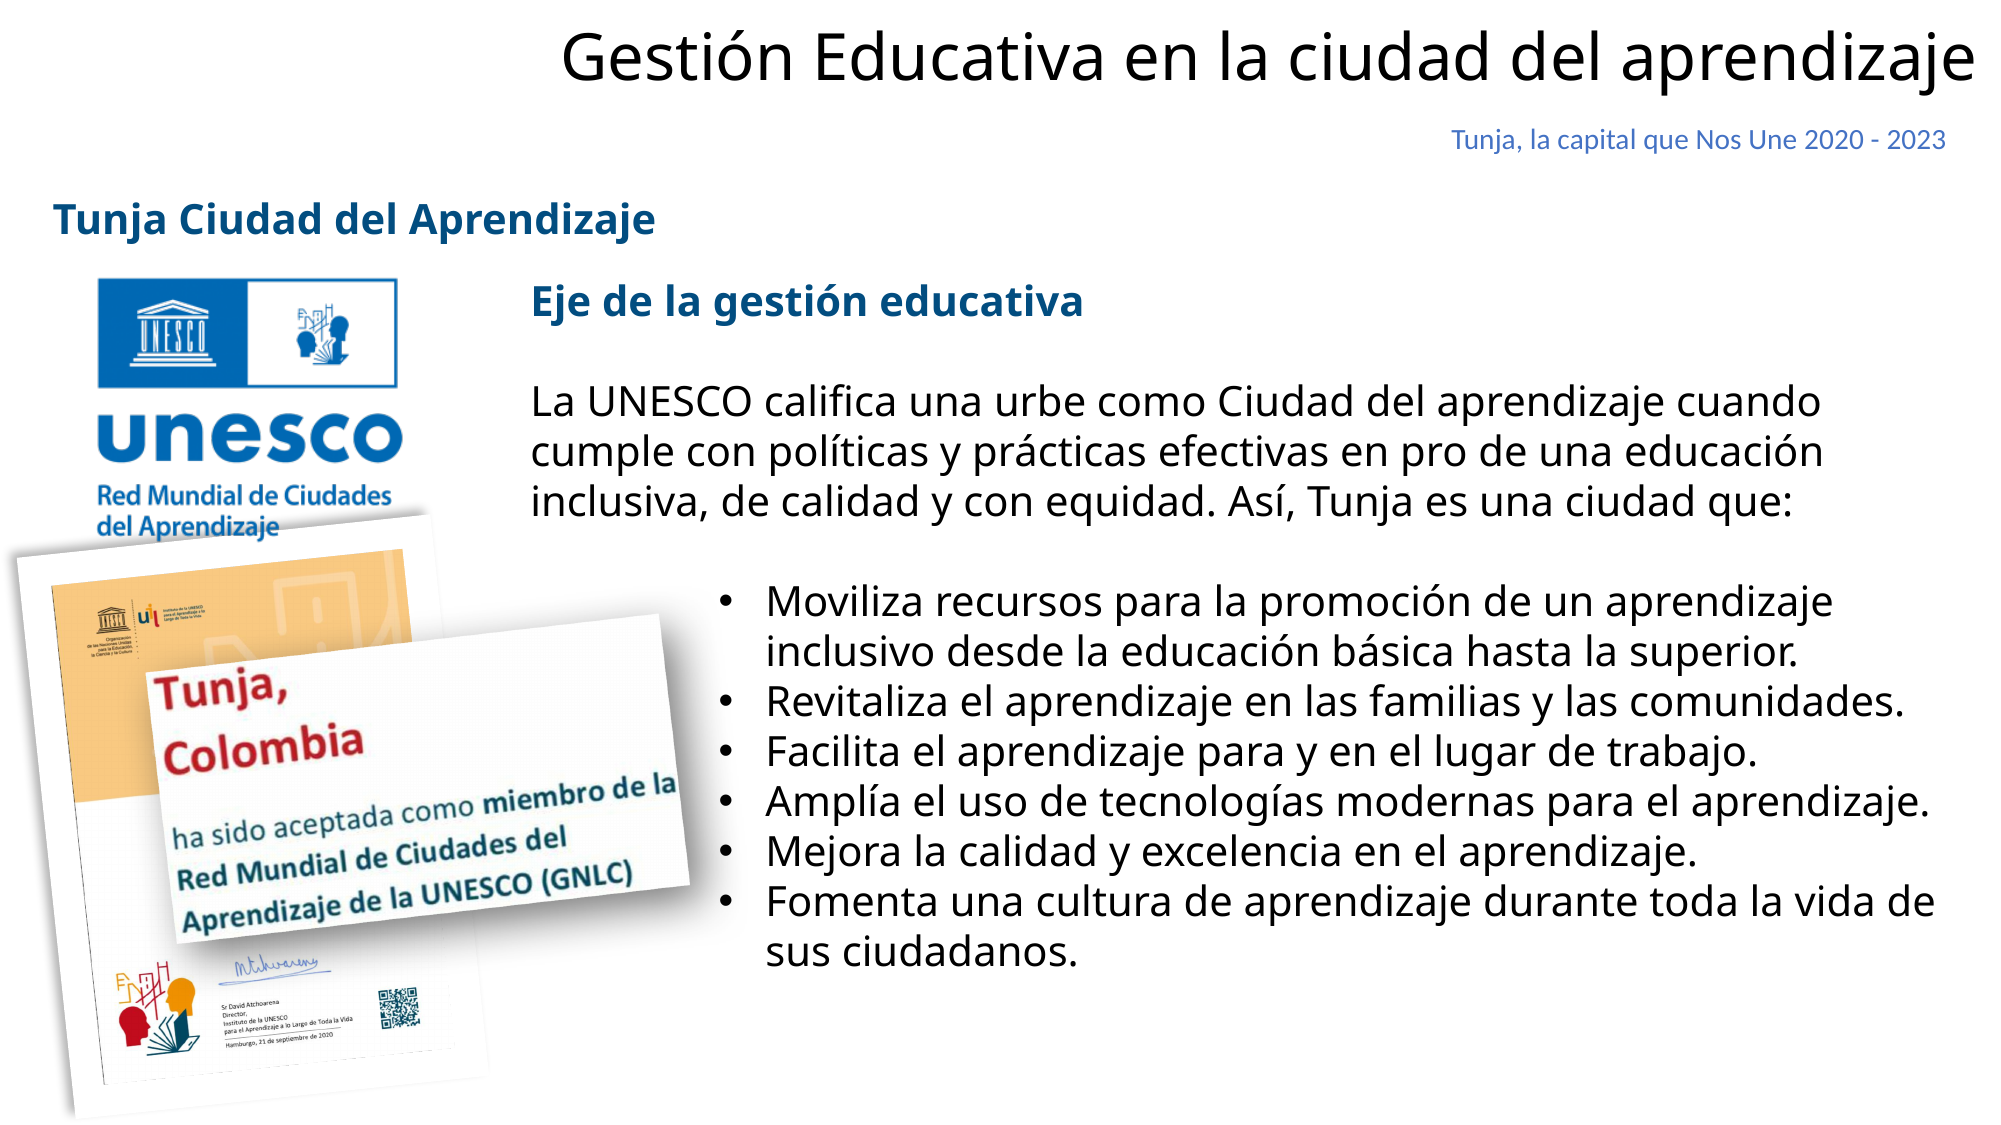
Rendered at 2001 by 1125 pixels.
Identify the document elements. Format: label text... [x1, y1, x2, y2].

text_box Eje de la gestión educativa La UNESCO califica una urbe como Ciudad del aprendizaje cuando cumple con políticas y prácticas efectivas en pro de una educación inclusiva, de calidad y con equidad. Así, Tunja es una ciudad que: Moviliza recursos para la promoción de un aprendizaje inclusivo desde la educación básica hasta la superior. Revitaliza el aprendizaje en las familias y las comunidades. Facilita el aprendizaje para y en el lugar de trabajo. Amplía el uso de tecnologías modernas para el aprendizaje. Mejora la calidad y excelencia en el aprendizaje. Fomenta una cultura de aprendizaje durante toda la vida de sus ciudadanos. [515, 267, 1978, 983]
text_box Gestión Educativa en la ciudad del aprendizaje [541, 0, 1998, 103]
subtitle Tunja, la capital que Nos Une 2020 - 2023 [355, 116, 1963, 164]
picture [52, 250, 689, 1084]
text_box Tunja Ciudad del Aprendizaje [37, 185, 1963, 251]
